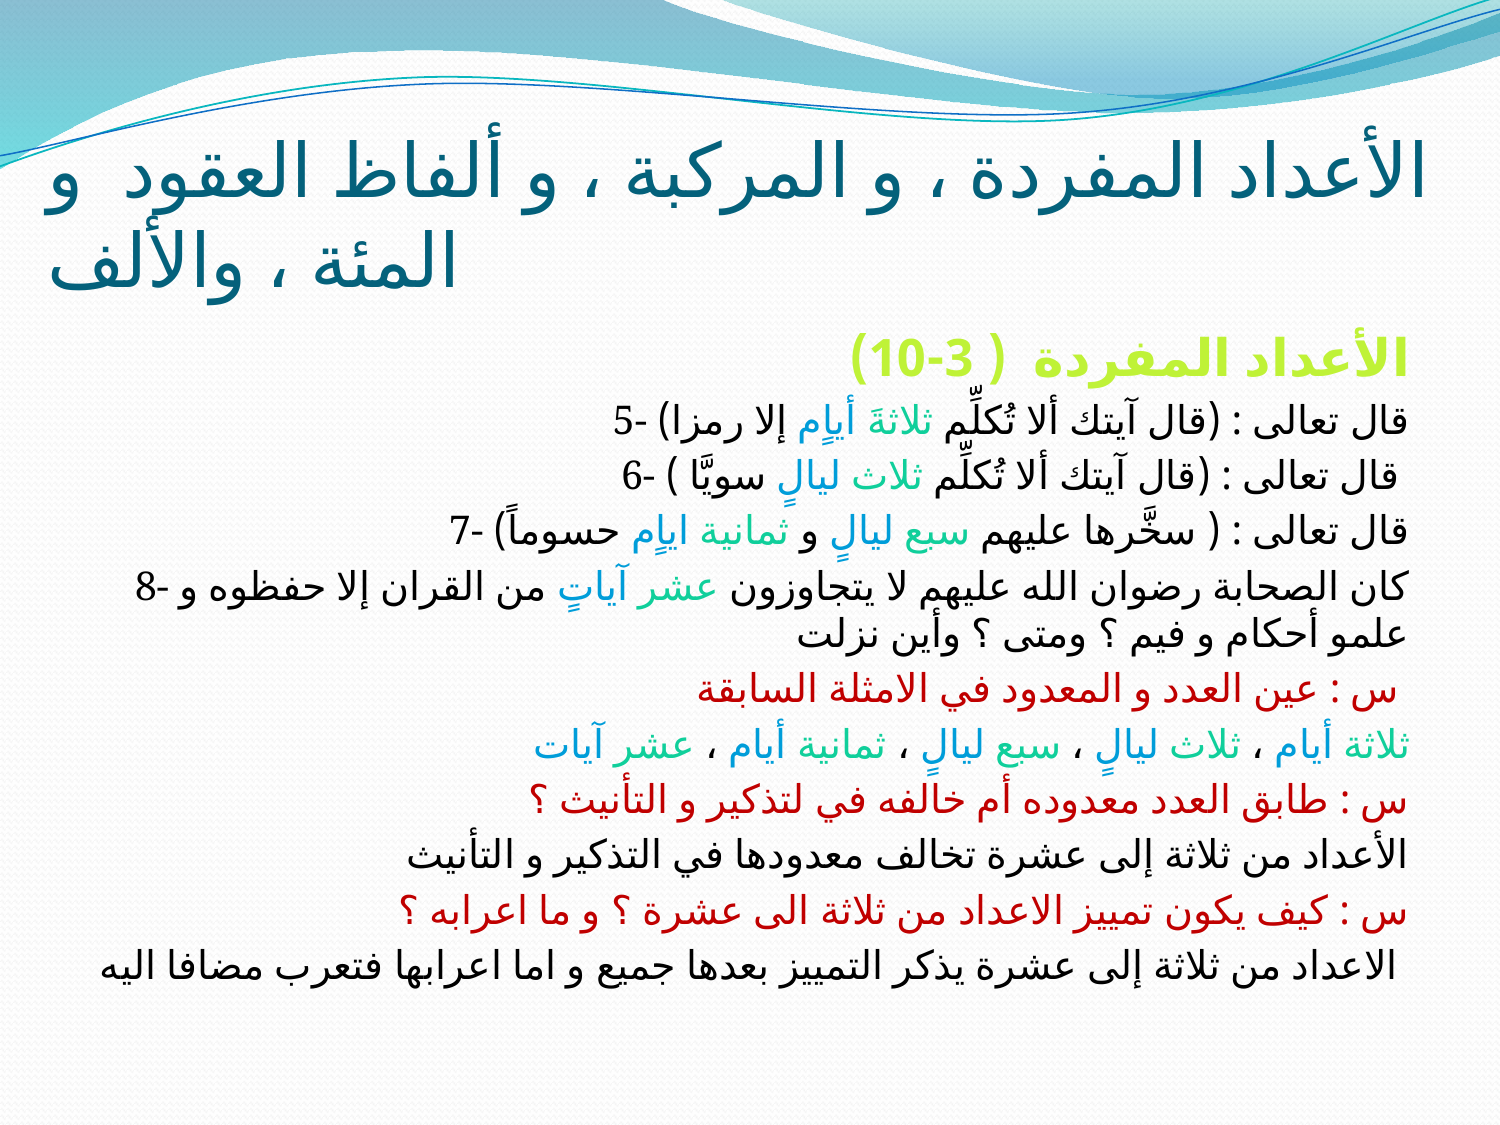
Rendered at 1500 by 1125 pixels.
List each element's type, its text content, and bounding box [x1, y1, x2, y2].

list الأعداد المفردة ( 3-10) 5- قال تعالى : (قال آيتك ألا تُكلِّم ثلاثةَ أياٍم إلا رمزا) 6- قال تعالى : (قال آيتك ألا تُكلِّم ثلاث ليالٍ سويَّا ) 7- قال تعالى : ( سخَّرها عليهم سبع ليالٍ و ثمانية اياٍم حسوماً) 8- كان الصحابة رضوان الله عليهم لا يتجاوزون عشر آياتٍ من القران إلا حفظوه و علمو أحكام و فيم ؟ ومتى ؟ وأين نزلت س : عين العدد و المعدود في الامثلة السابقة ثلاثة أيام ، ثلاث ليالٍ ، سبع ليالٍ ، ثمانية أيام ، عشر آيات س : طابق العدد معدوده أم خالفه في لتذكير و التأنيث ؟ الأعداد من ثلاثة إلى عشرة تخالف معدودها في التذكير و التأنيث س : كيف يكون تمييز الاعداد من ثلاثة الى عشرة ؟ و ما اعرابه ؟ الاعداد من ثلاثة إلى عشرة يذكر التمييز بعدها جميع و اما اعرابها فتعرب مضافا اليه [75, 317, 1425, 1038]
title الأعداد المفردة ، و المركبة ، و ألفاظ العقود و المئة ، والألف [46, 115, 1500, 303]
